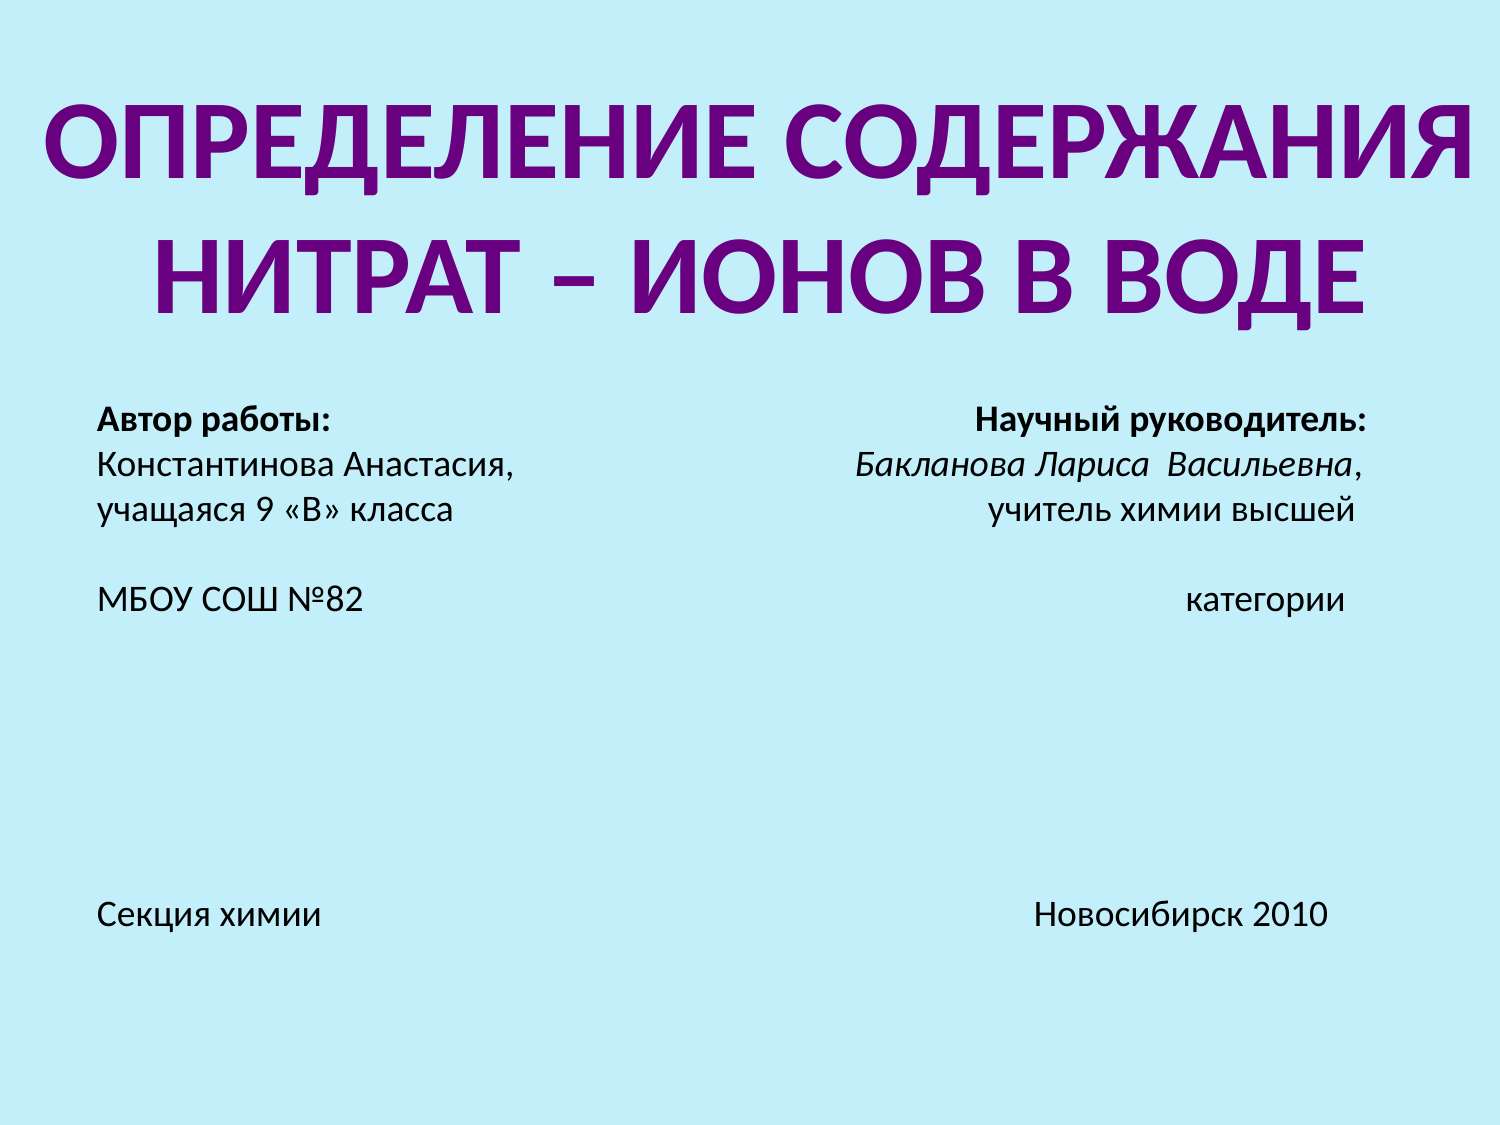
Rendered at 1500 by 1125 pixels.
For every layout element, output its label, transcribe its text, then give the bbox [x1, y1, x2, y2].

text_box Определение содержания Нитрат – ионов в воде [29, 58, 1493, 344]
text_box Автор работы: Научный руководитель: Константинова Анастасия, Бакланова Лариса Васильевна, учащаяся 9 «В» класса учитель химии высшей МБОУ СОШ №82 категории Секция химии Новосибирск 2010 [82, 386, 1407, 942]
text_box [1042, 433, 1371, 495]
